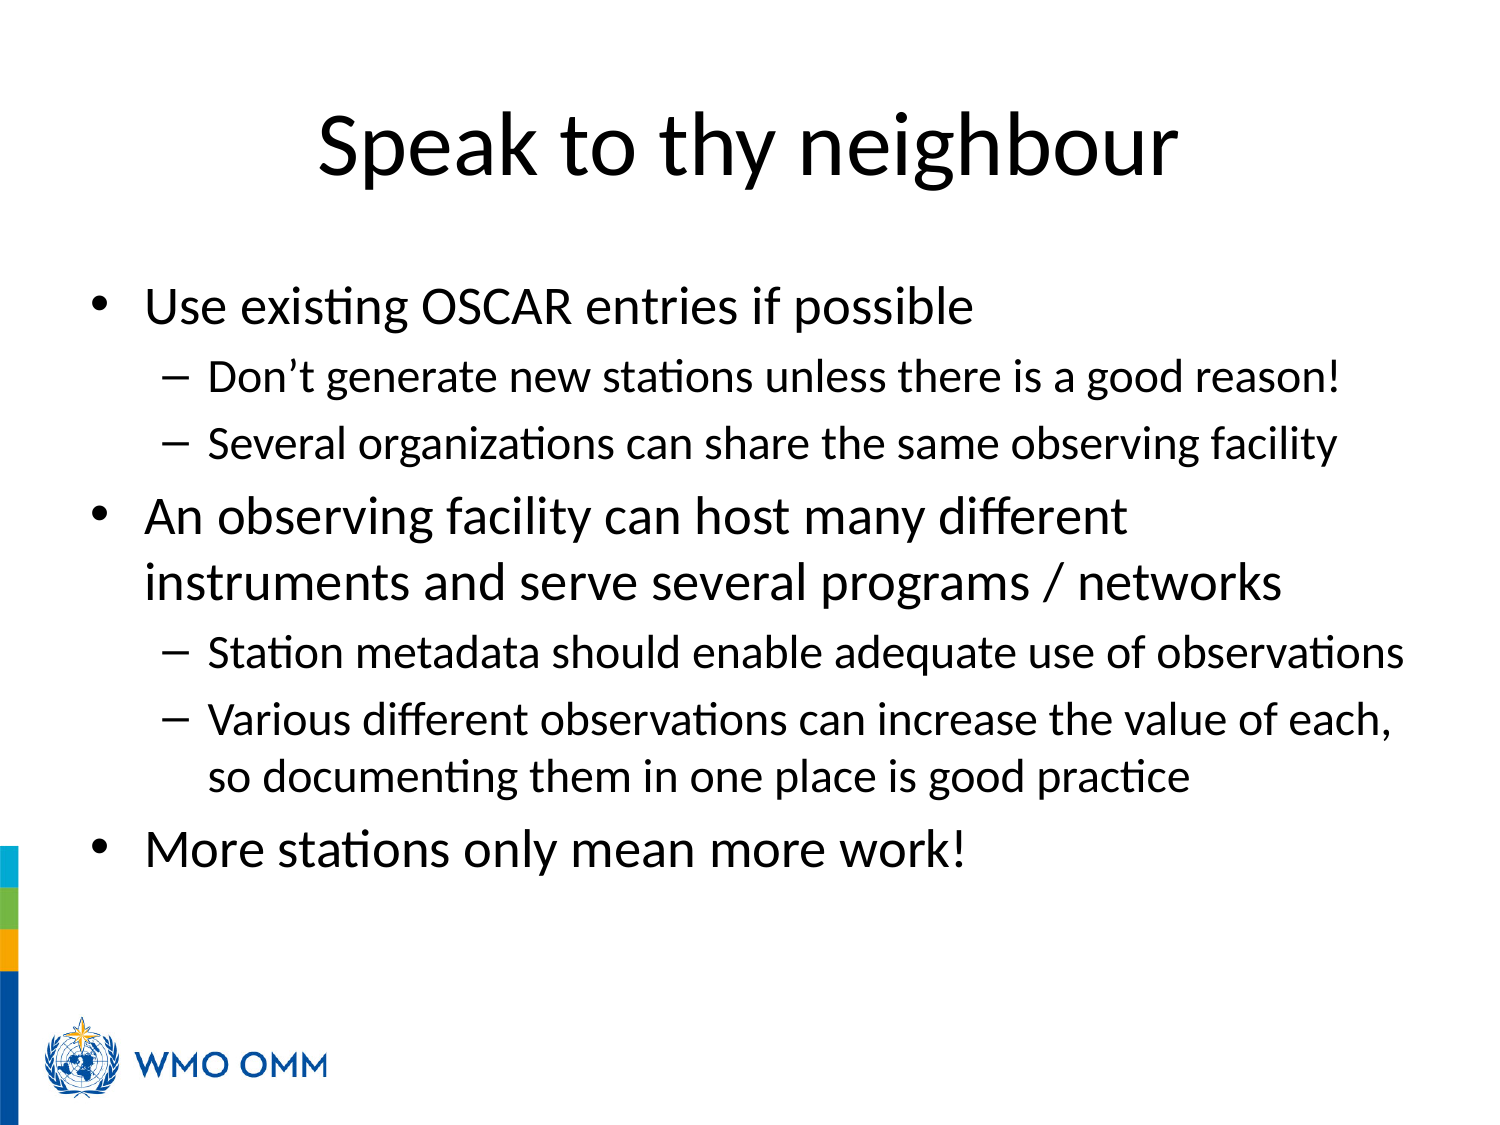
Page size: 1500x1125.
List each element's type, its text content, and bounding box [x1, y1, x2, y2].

list Use existing OSCAR entries if possible Don’t generate new stations unless there is a good reason! Several organizations can share the same observing facility An observing facility can host many different instruments and serve several programs / networks Station metadata should enable adequate use of observations Various different observations can increase the value of each, so documenting them in one place is good practice More stations only mean more work! [75, 262, 1425, 1005]
title Speak to thy neighbour [75, 45, 1425, 233]
picture [0, 845, 327, 1125]
